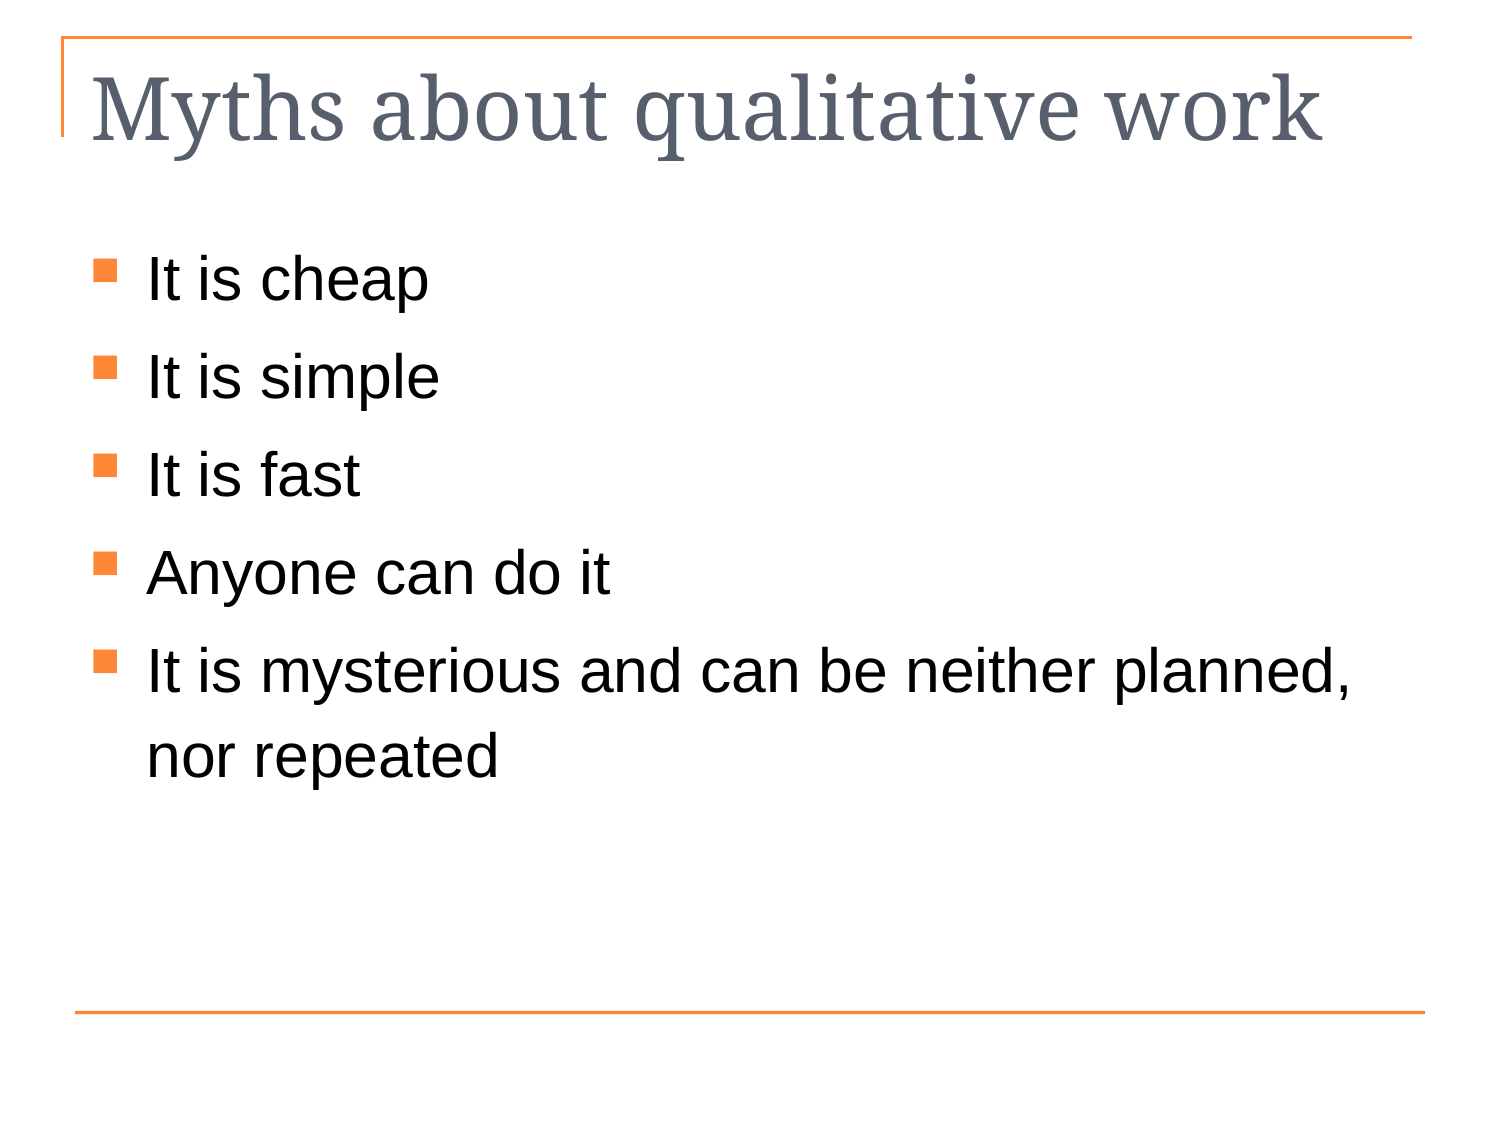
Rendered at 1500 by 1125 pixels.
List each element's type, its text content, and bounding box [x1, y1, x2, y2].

list It is cheap It is simple It is fast Anyone can do it It is mysterious and can be neither planned, nor repeated [75, 220, 1425, 1006]
title Myths about qualitative work [75, 45, 1425, 220]
